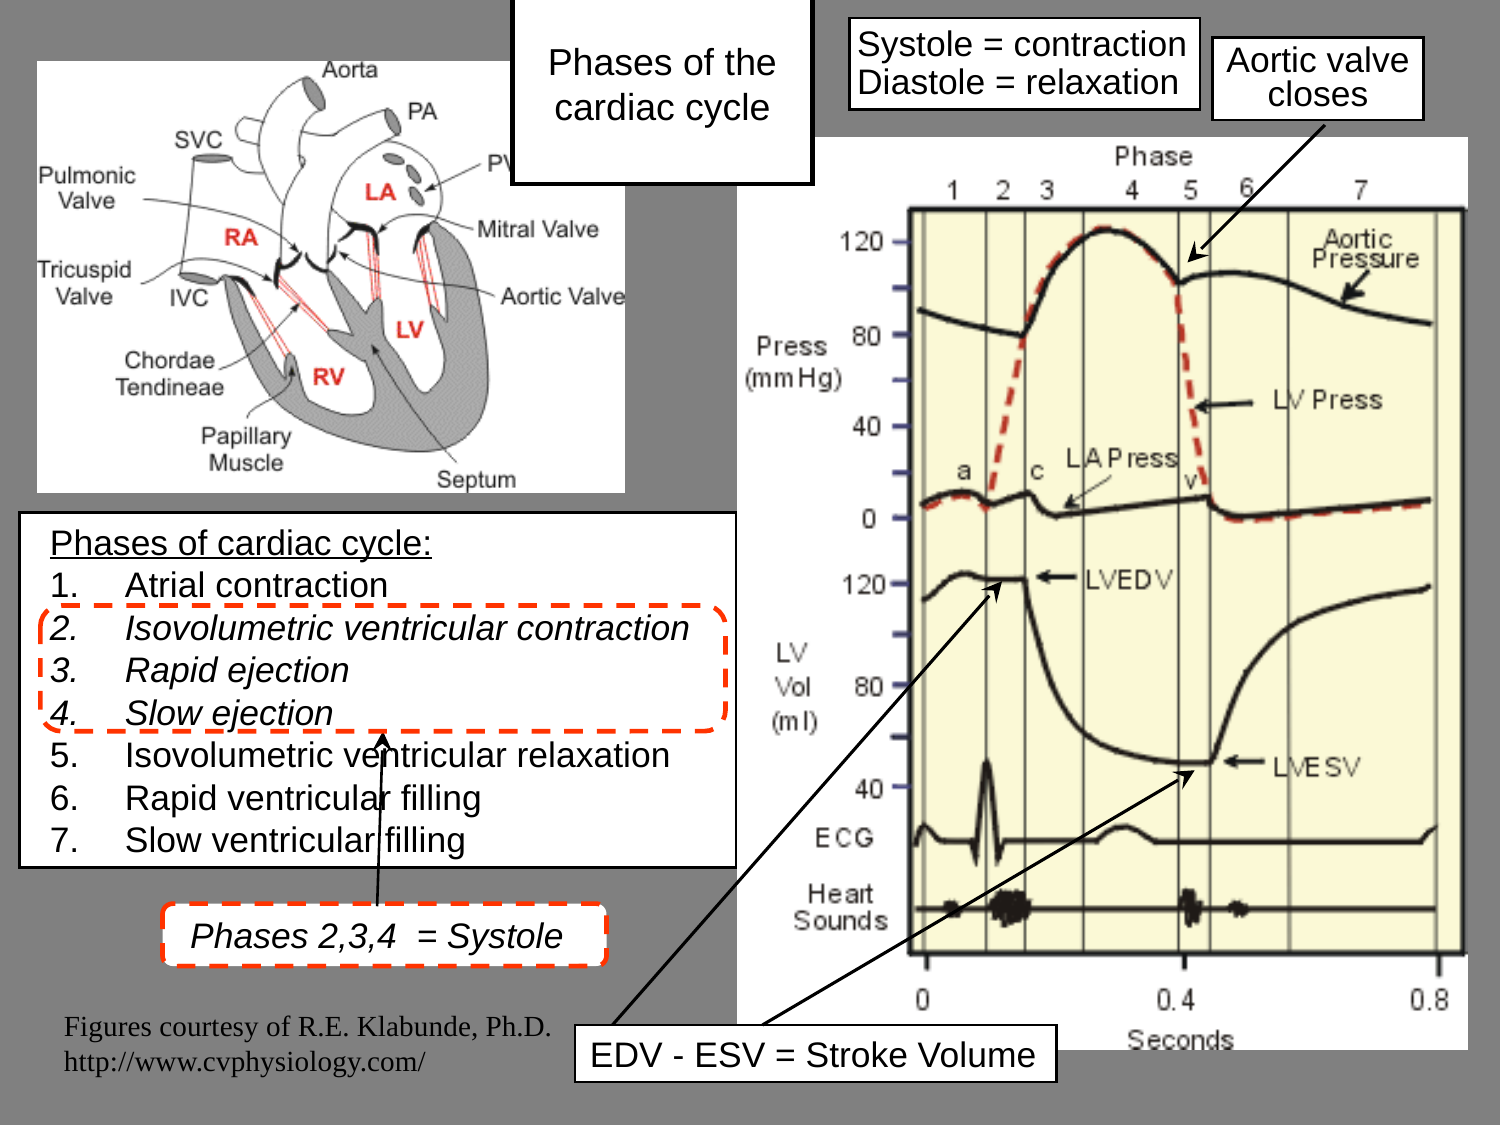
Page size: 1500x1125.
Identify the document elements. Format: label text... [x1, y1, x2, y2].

picture [37, 60, 626, 493]
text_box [1187, 37, 1424, 263]
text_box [574, 581, 1196, 1086]
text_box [162, 903, 607, 967]
title Phases of the cardiac cycle [511, 0, 814, 185]
picture [737, 137, 1468, 1051]
text_box [40, 605, 569, 732]
text_box Systole = contraction Diastole = relaxation [849, 18, 1200, 110]
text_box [377, 733, 384, 907]
text_box Phases of cardiac cycle: Atrial contraction Isovolumetric ventricular contraction Rapid ejection Slow ejection Isovolumetric ventricular relaxation Rapid ventricular filling Slow ventricular filling [19, 512, 732, 868]
text_box Figures courtesy of R.E. Klabunde, Ph.D. http://www.cvphysiology.com/ [49, 999, 568, 1085]
